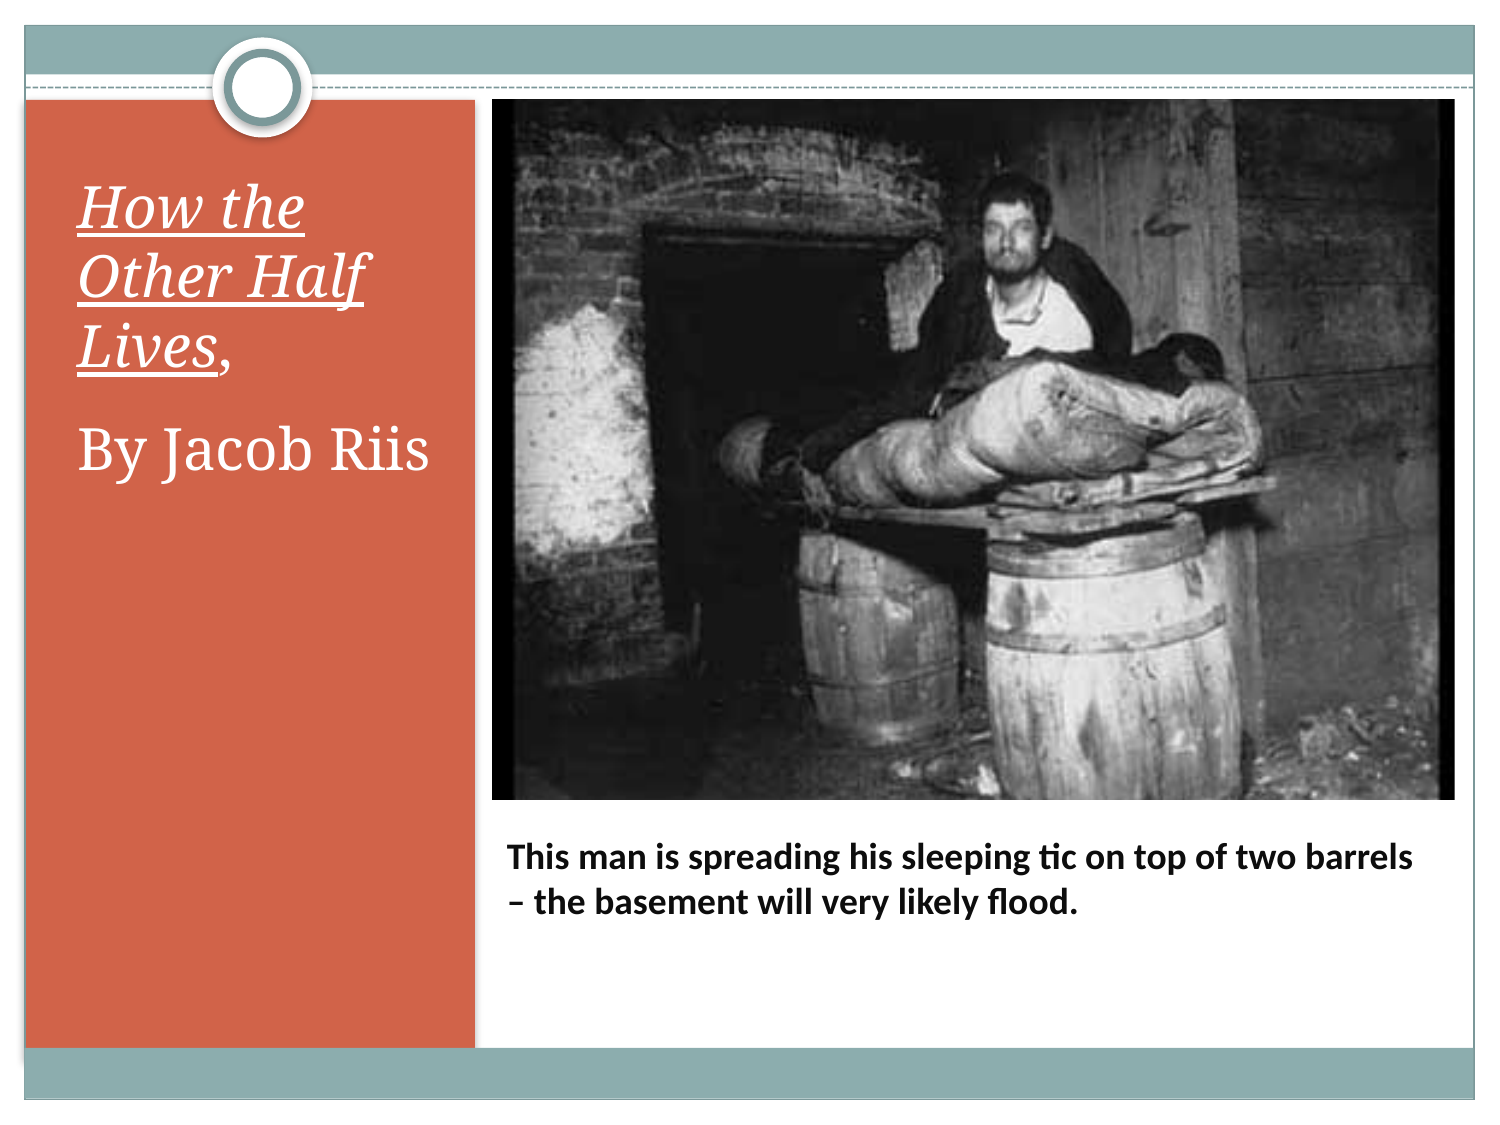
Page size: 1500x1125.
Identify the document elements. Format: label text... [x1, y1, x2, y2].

title This man is spreading his sleeping tic on top of two barrels – the basement will very likely flood. [492, 825, 1455, 1025]
list How the Other Half Lives, By Jacob Riis [62, 162, 463, 1025]
picture [491, 99, 1455, 801]
